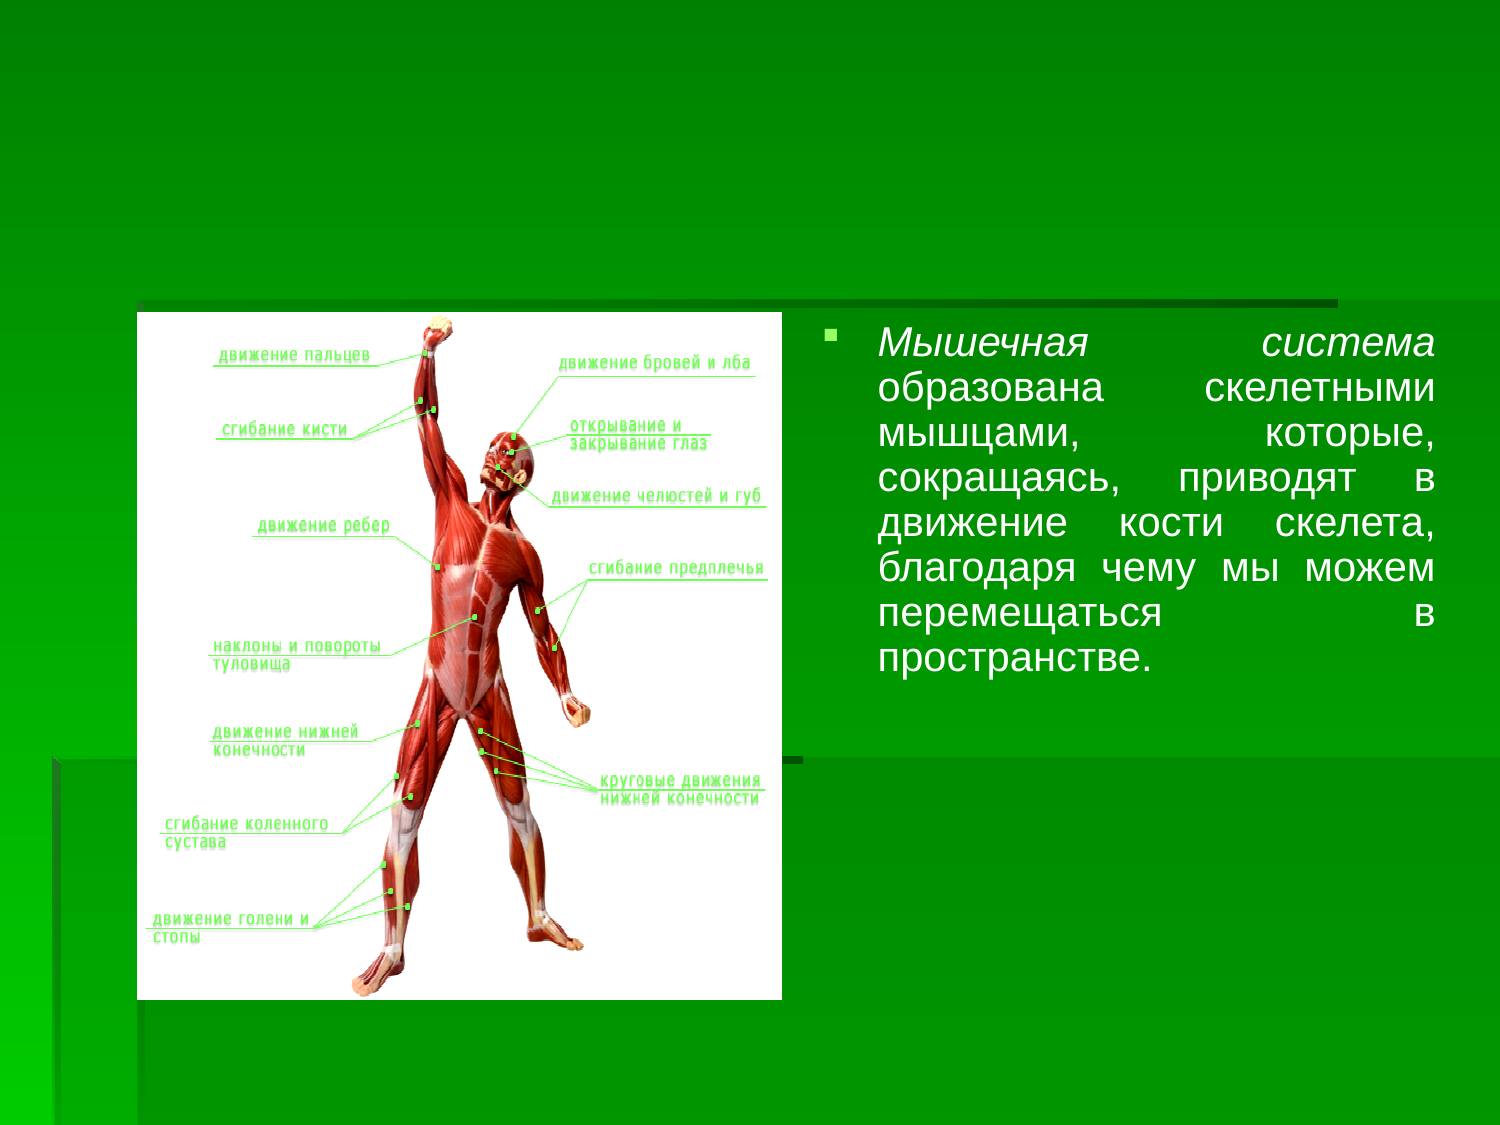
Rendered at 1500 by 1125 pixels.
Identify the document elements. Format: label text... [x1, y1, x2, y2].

list Мышечная система образована скелетными мышцами, которые, сокращаясь, приводят в движение кости скелета, благодаря чему мы можем перемещаться в пространстве. [806, 312, 1452, 1001]
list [137, 312, 783, 1001]
